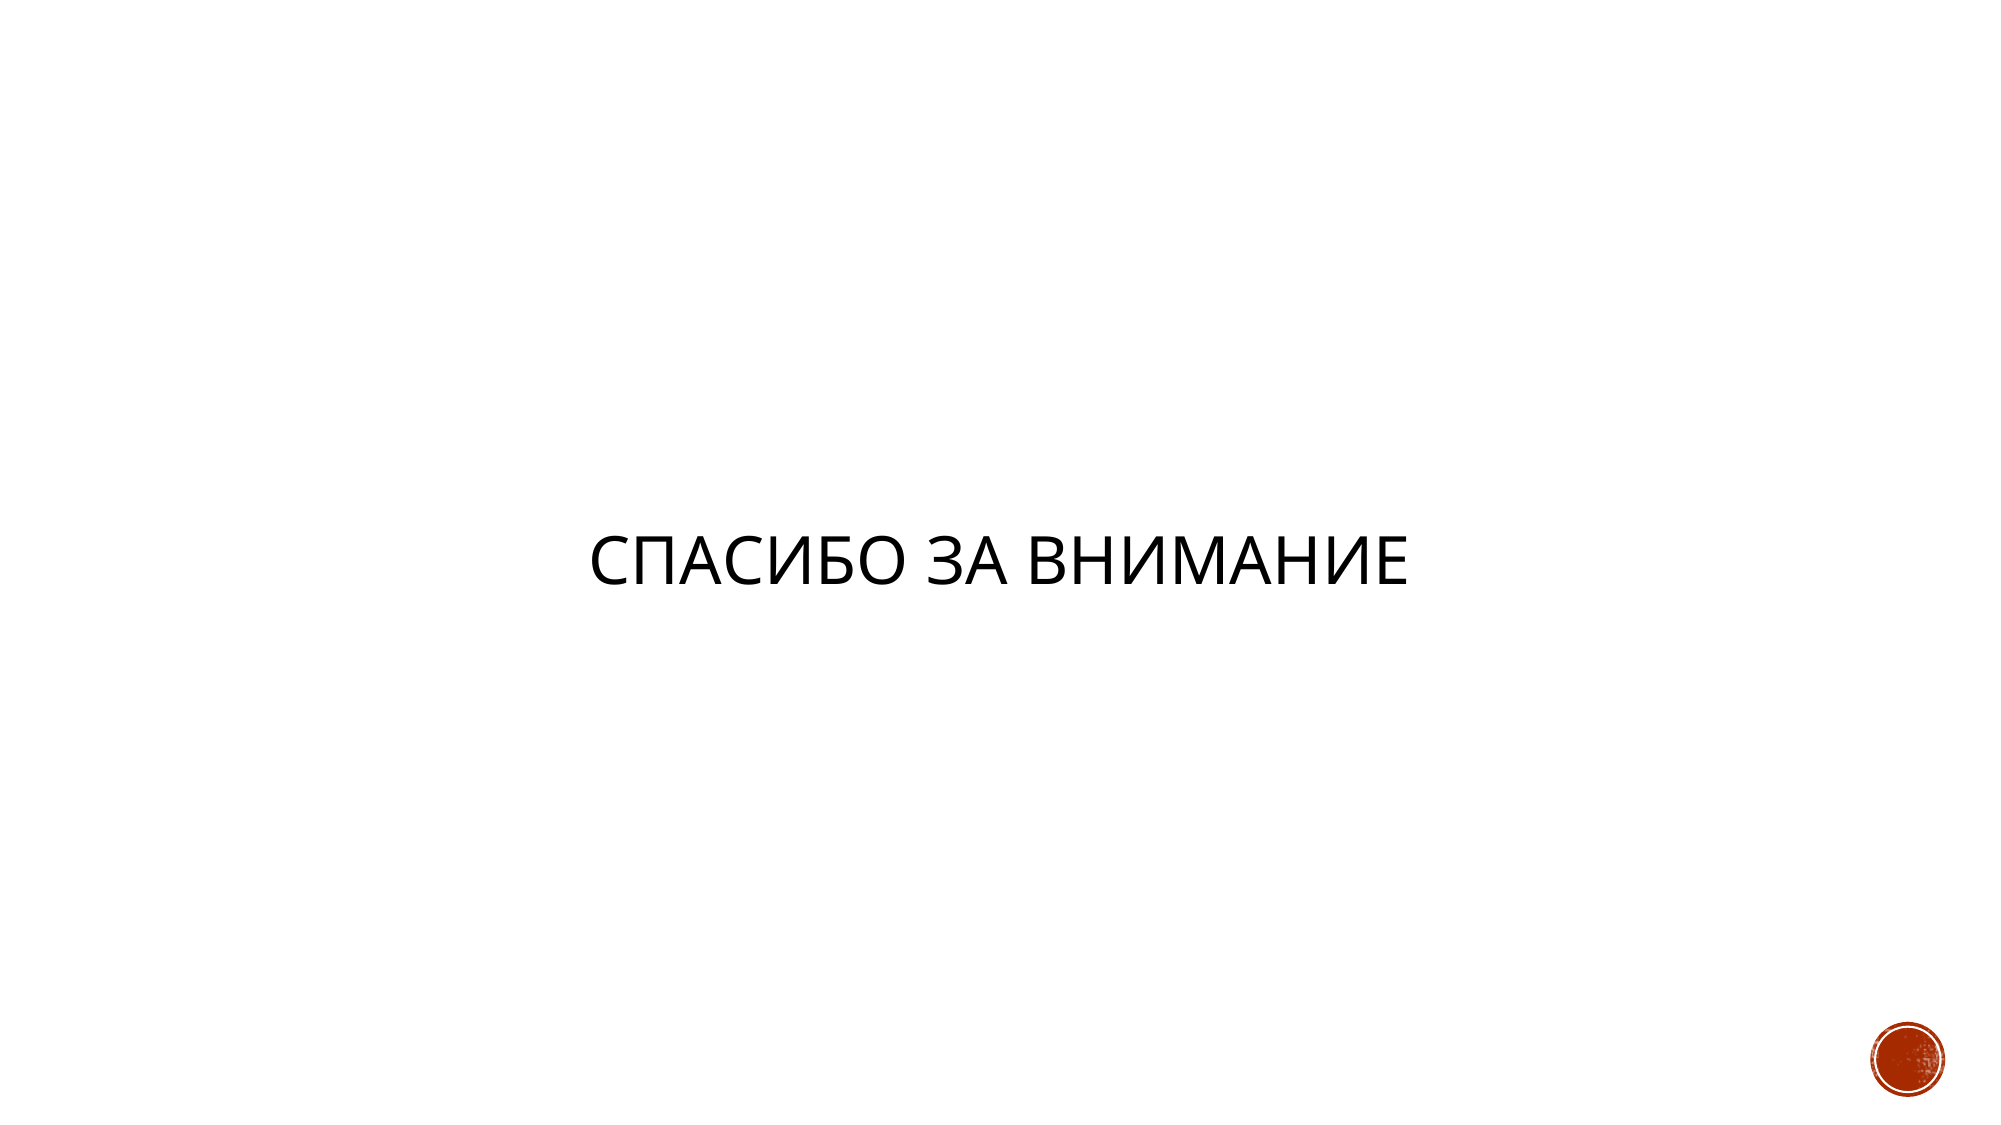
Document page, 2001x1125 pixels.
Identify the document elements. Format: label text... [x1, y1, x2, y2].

title СПАСИБО ЗА ВНИМАНИЕ [174, 430, 1825, 695]
